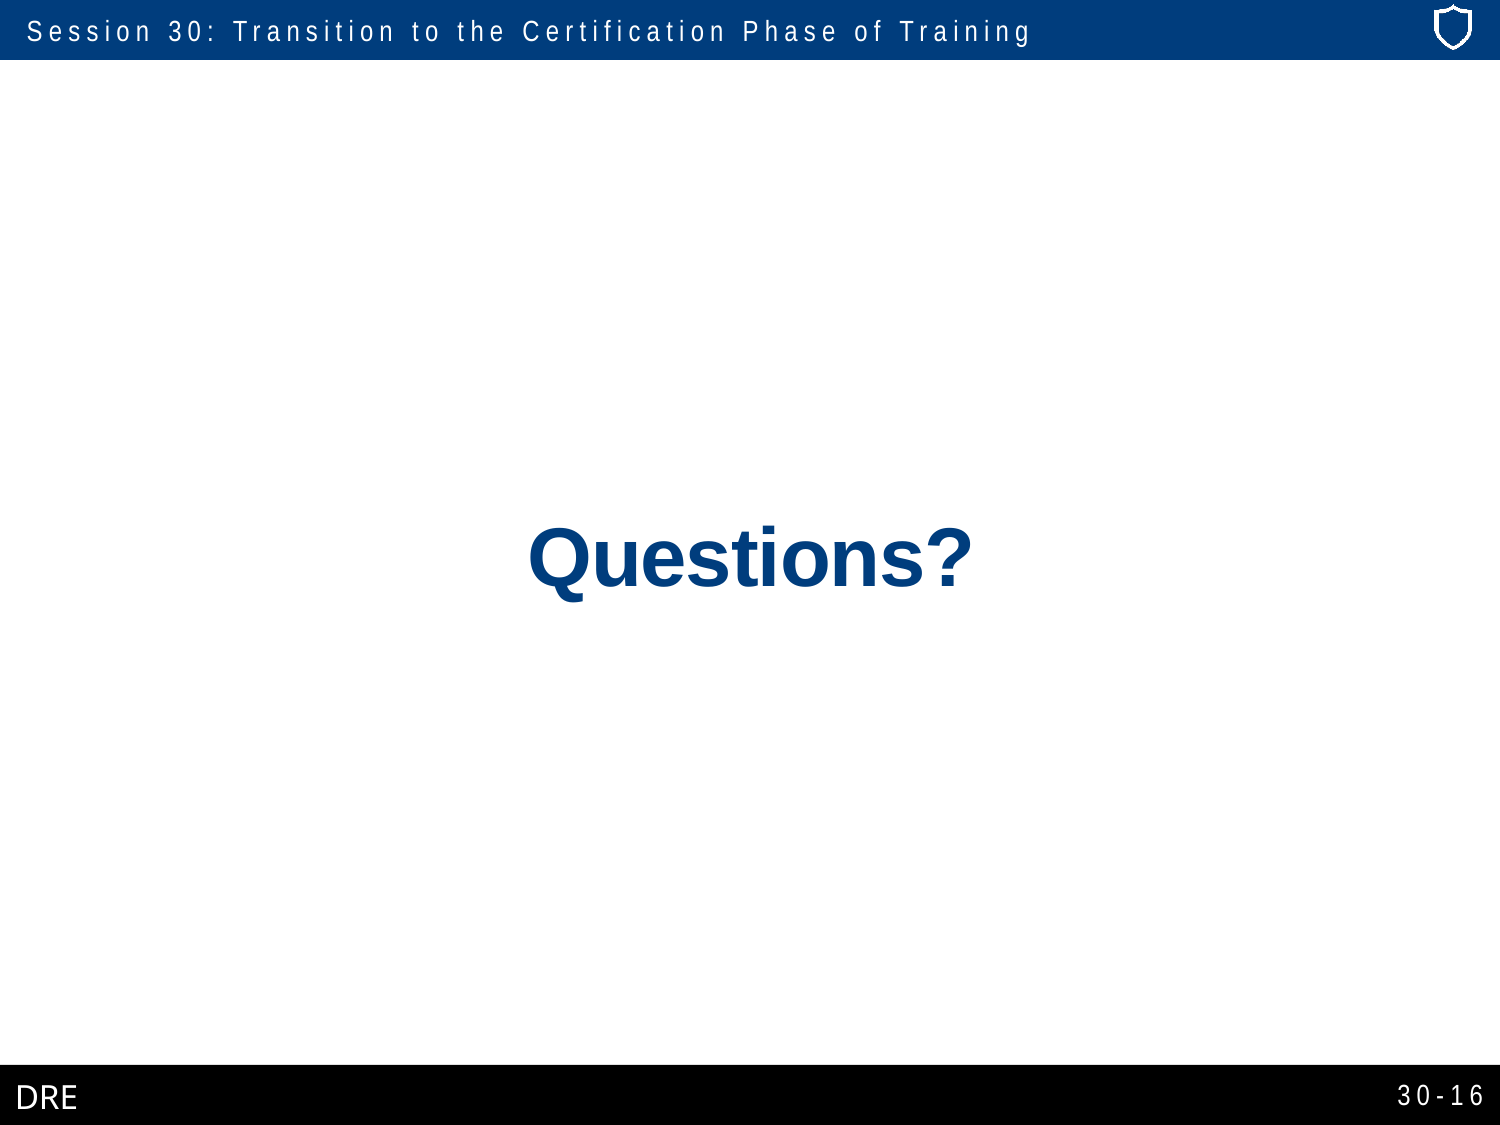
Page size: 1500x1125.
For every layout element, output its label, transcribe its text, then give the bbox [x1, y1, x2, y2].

picture [1434, 4, 1472, 50]
slide_number 30-16 [1218, 1063, 1499, 1124]
title Questions? [51, 305, 1452, 612]
